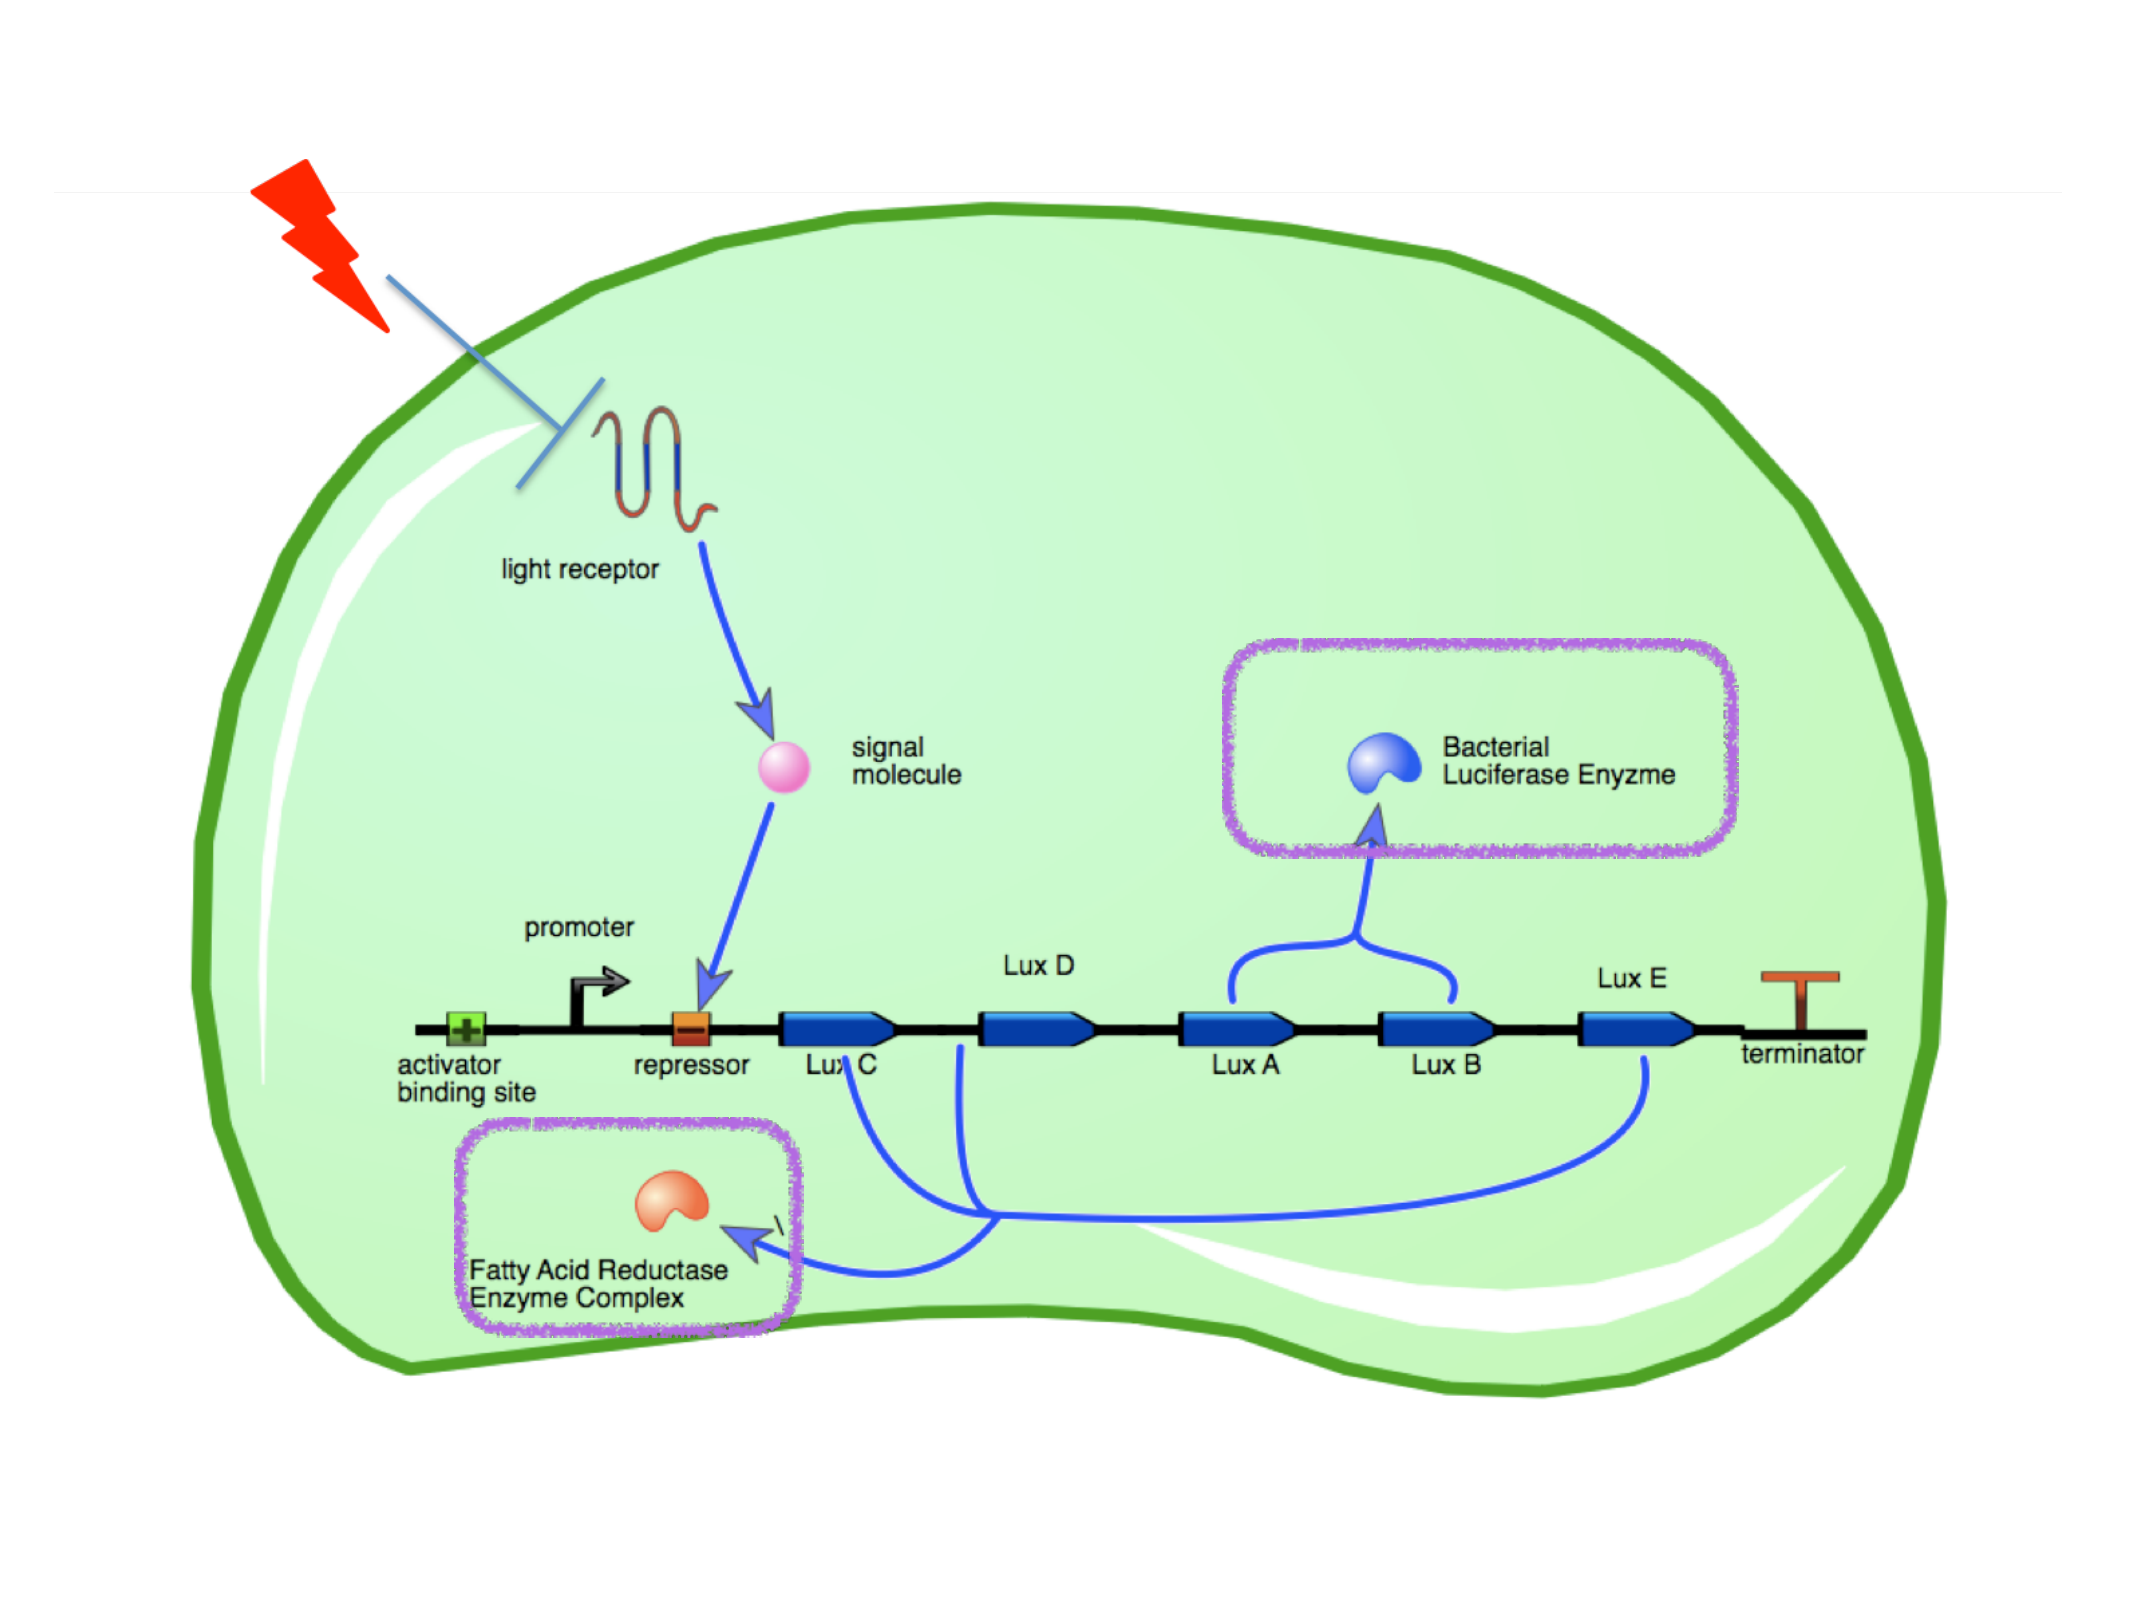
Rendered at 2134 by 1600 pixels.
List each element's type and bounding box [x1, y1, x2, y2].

picture [54, 159, 2063, 1412]
